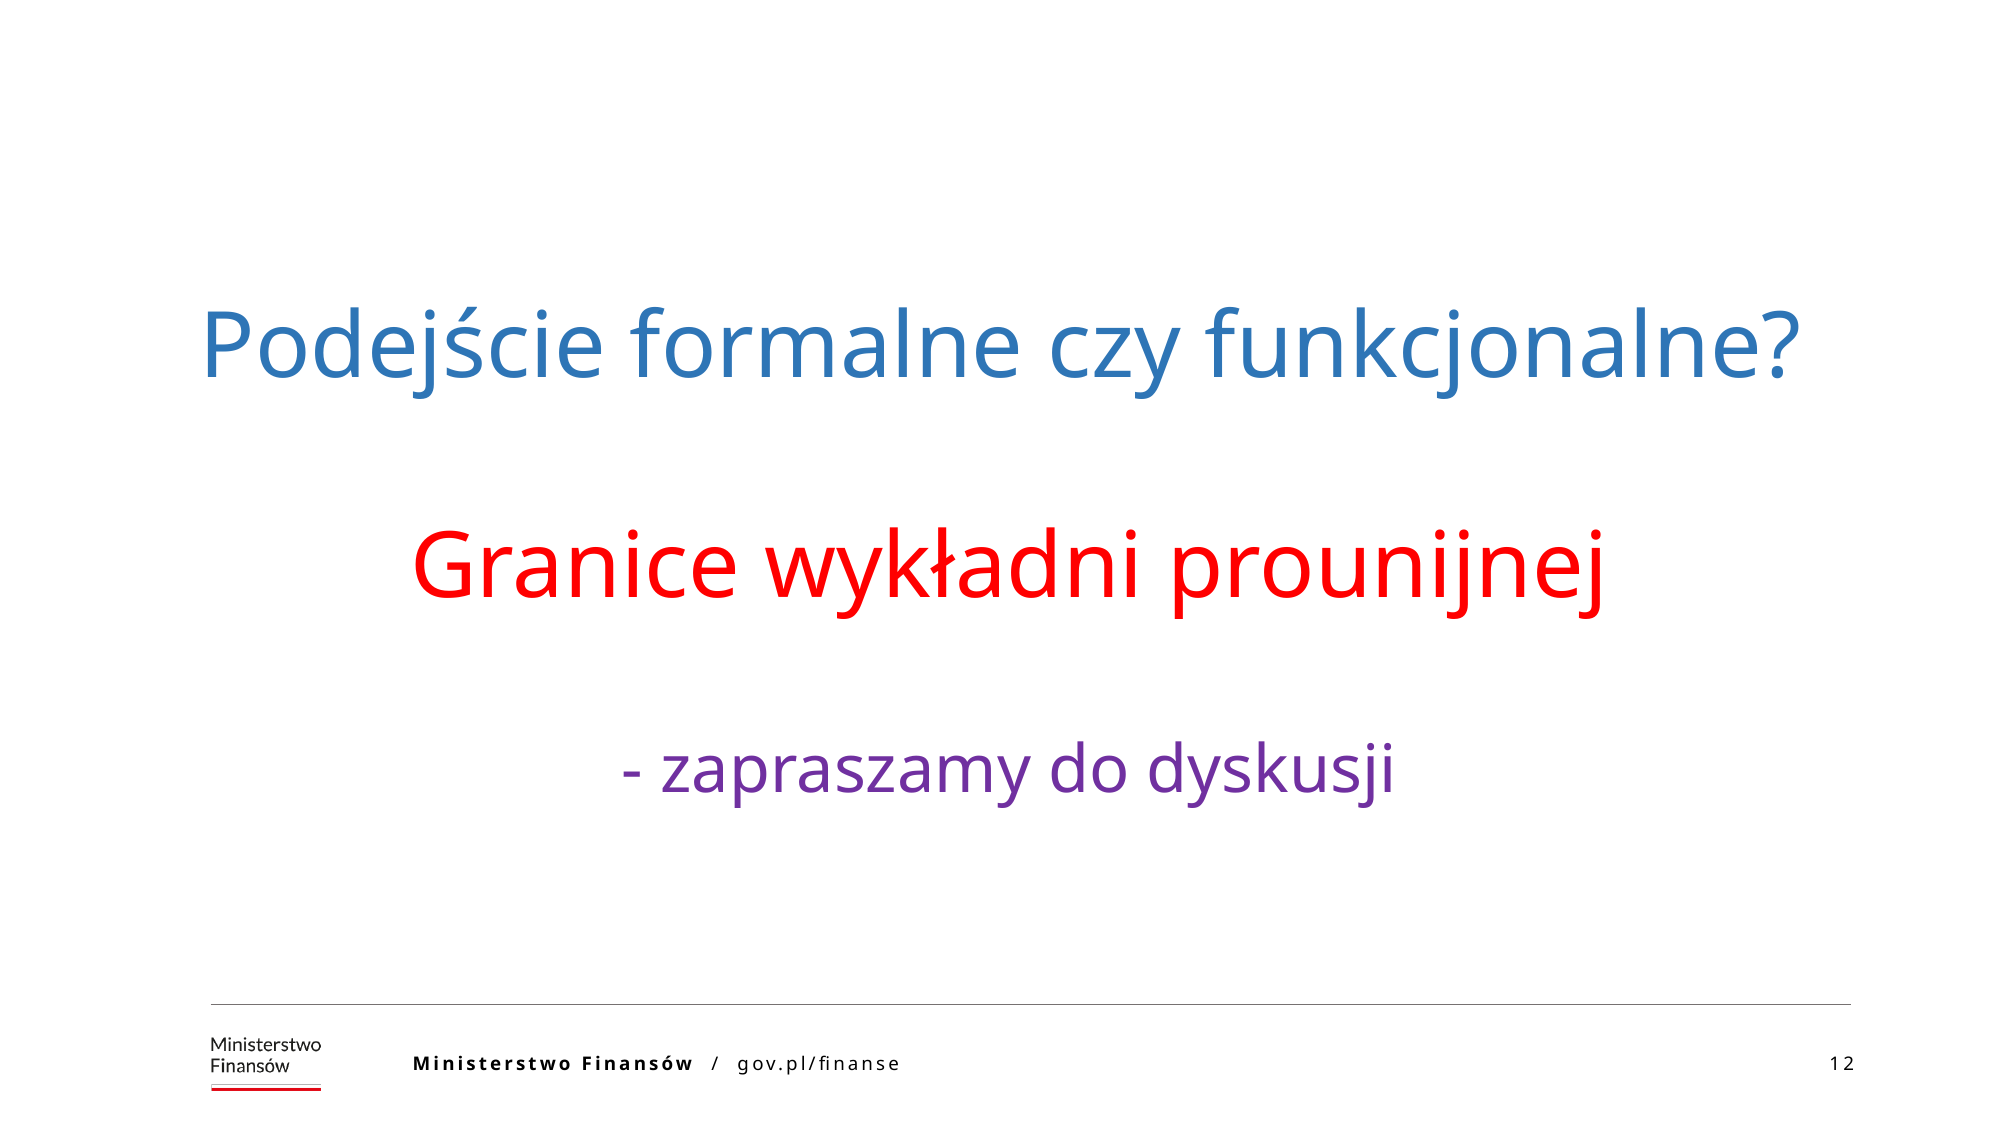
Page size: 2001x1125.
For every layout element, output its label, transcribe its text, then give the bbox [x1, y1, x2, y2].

text_box [196, 255, 1812, 379]
text_box Podejście formalne czy funkcjonalne? Granice wykładni prounijnej - zapraszamy do dyskusji [184, 278, 1835, 814]
picture [196, 1022, 347, 1106]
